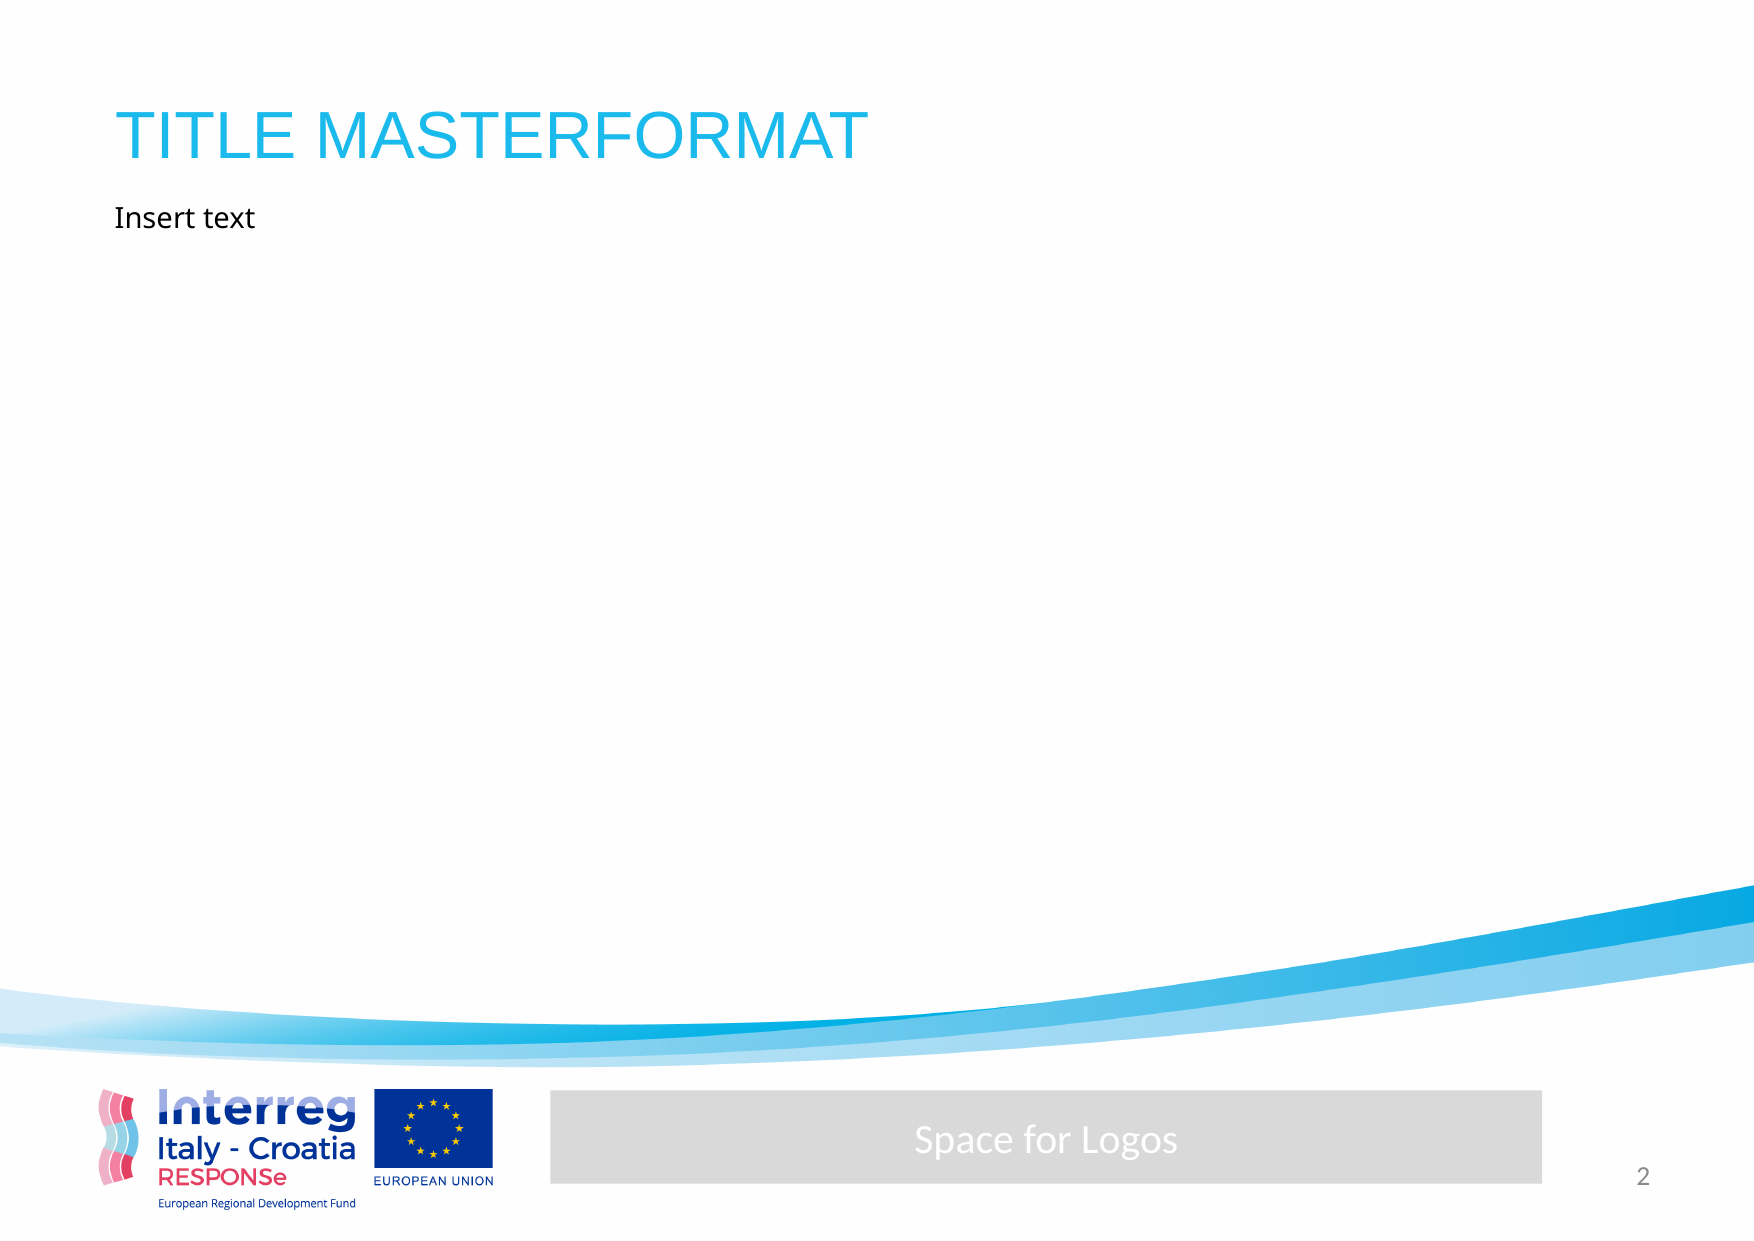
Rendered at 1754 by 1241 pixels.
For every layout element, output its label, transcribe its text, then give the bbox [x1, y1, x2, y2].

text_box TITLE MASTERFORMAT [97, 83, 1656, 181]
text_box Space for Logos [549, 1089, 1543, 1185]
picture [0, 0, 1754, 1241]
text_box Insert text [99, 191, 1658, 851]
slide_number 2 [1607, 1141, 1666, 1208]
